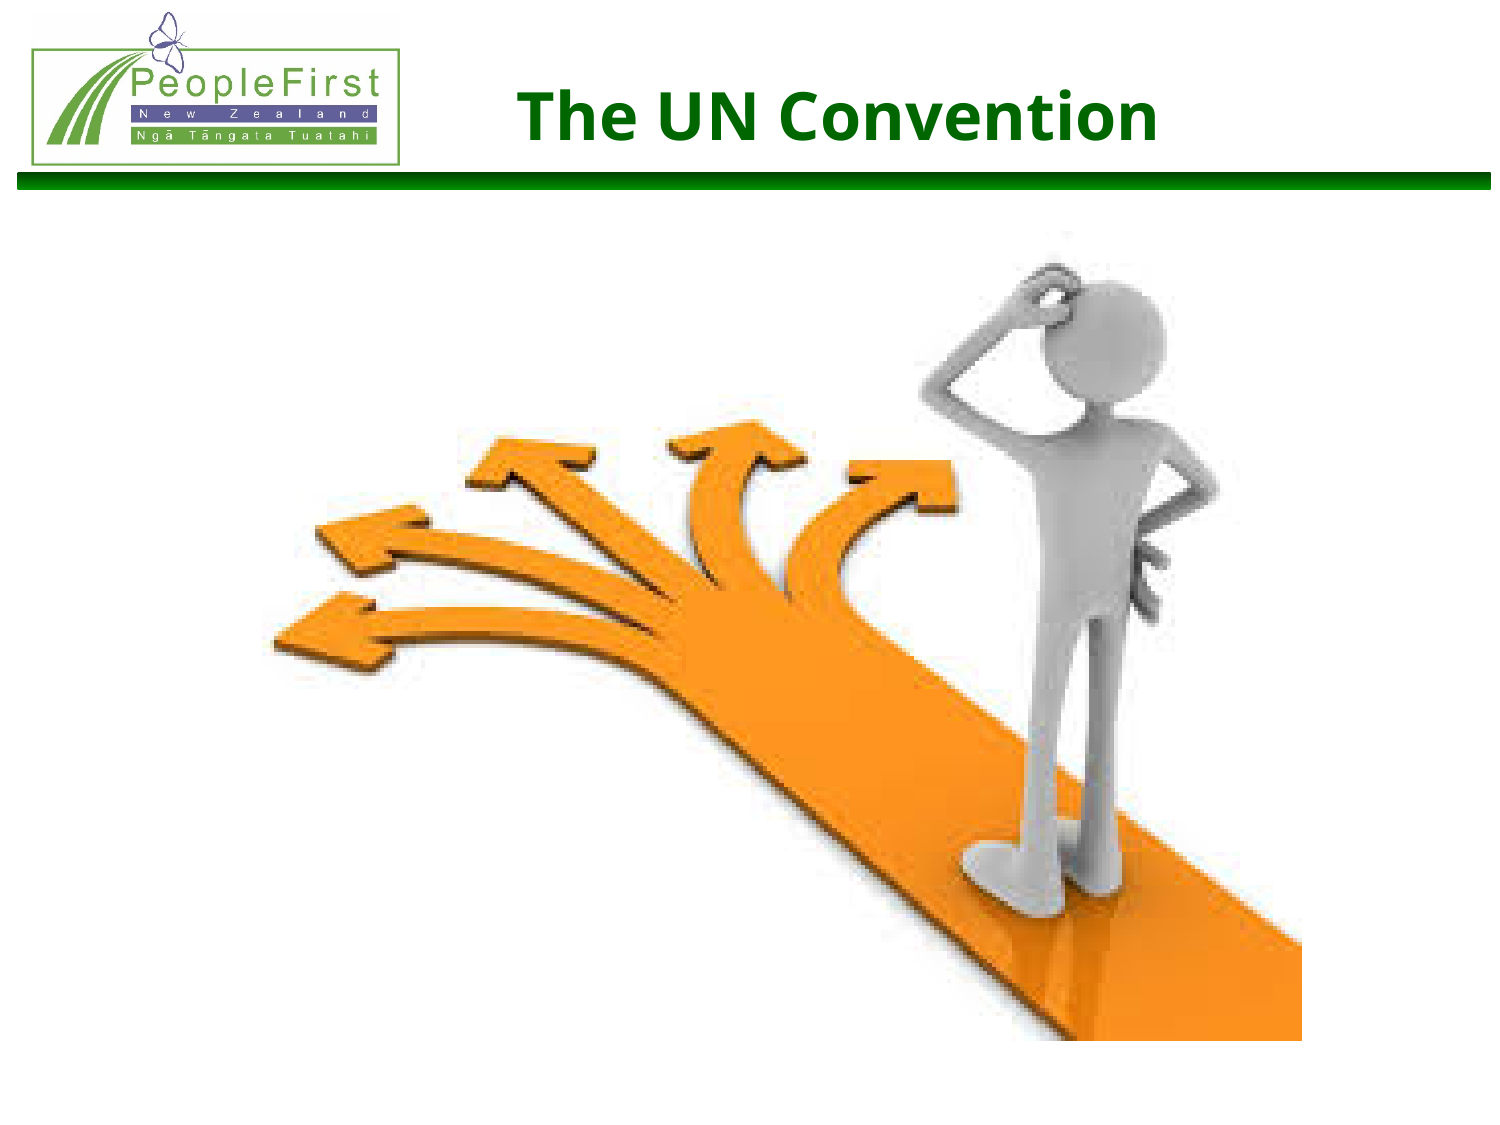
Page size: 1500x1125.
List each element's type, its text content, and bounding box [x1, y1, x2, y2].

picture [31, 11, 400, 166]
picture [262, 231, 1303, 1041]
title The UN Convention [501, 66, 1491, 145]
